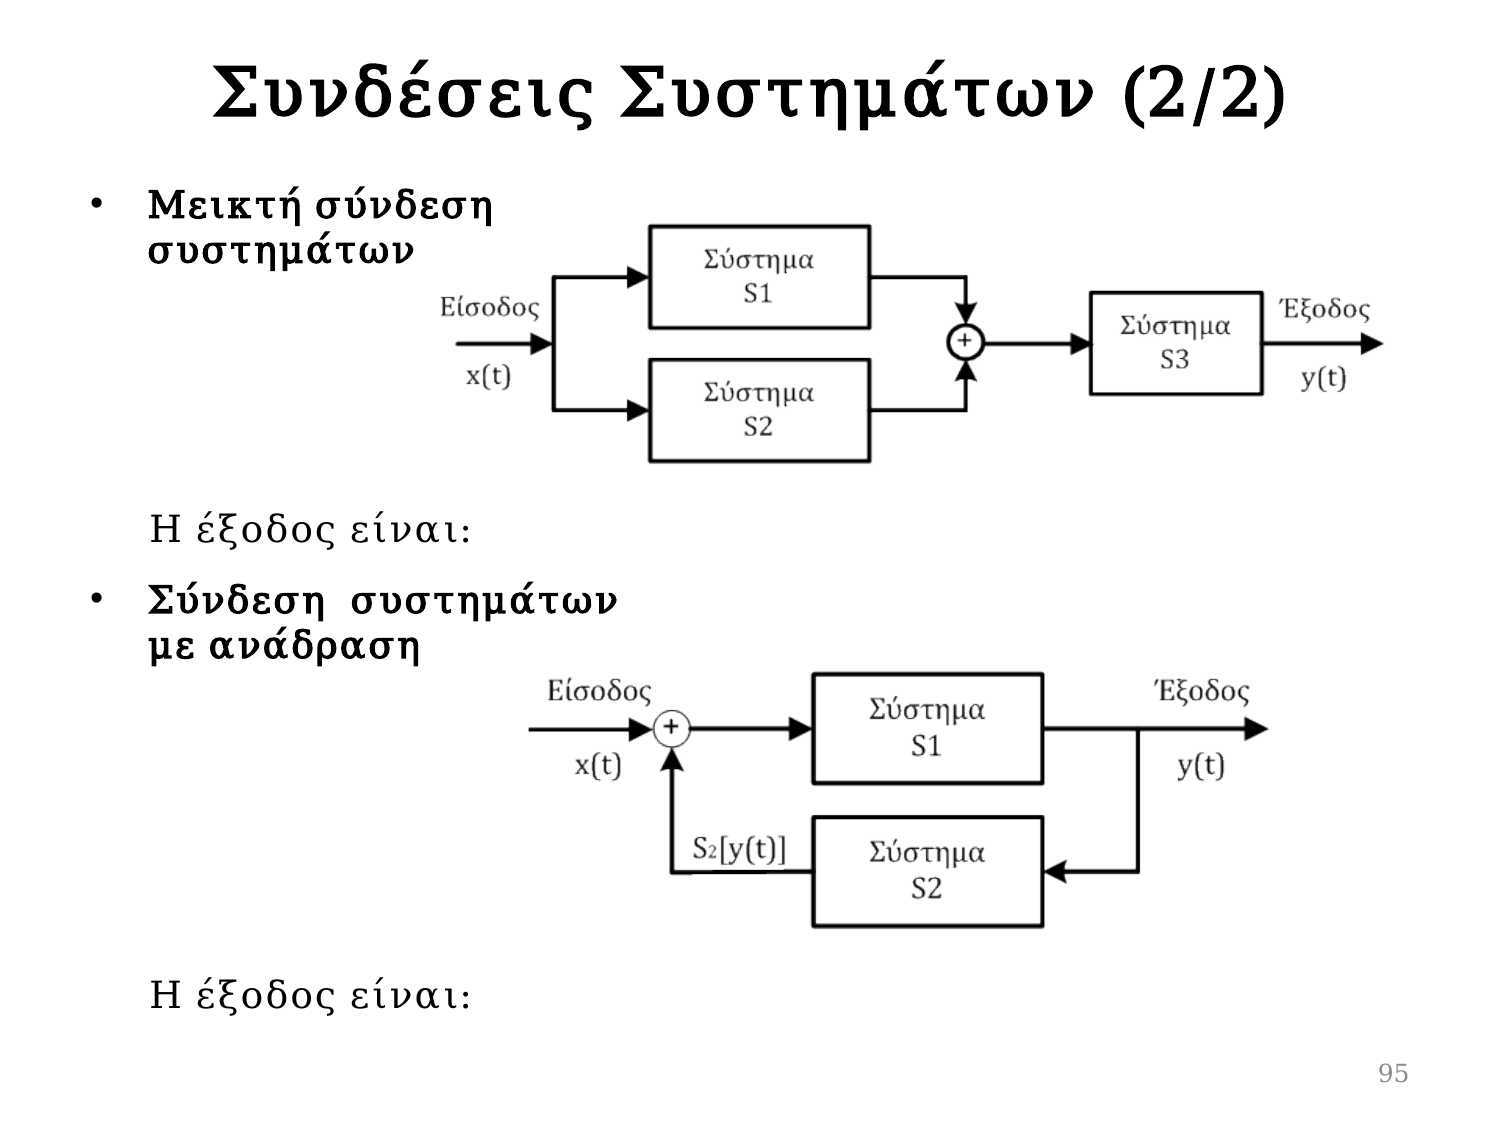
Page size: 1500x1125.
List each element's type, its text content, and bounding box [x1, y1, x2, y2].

picture [430, 199, 1400, 480]
picture [466, 634, 1322, 953]
title Συνδέσεις Συστημάτων (2/2) [75, 19, 1425, 159]
slide_number 95 [1222, 1042, 1425, 1103]
